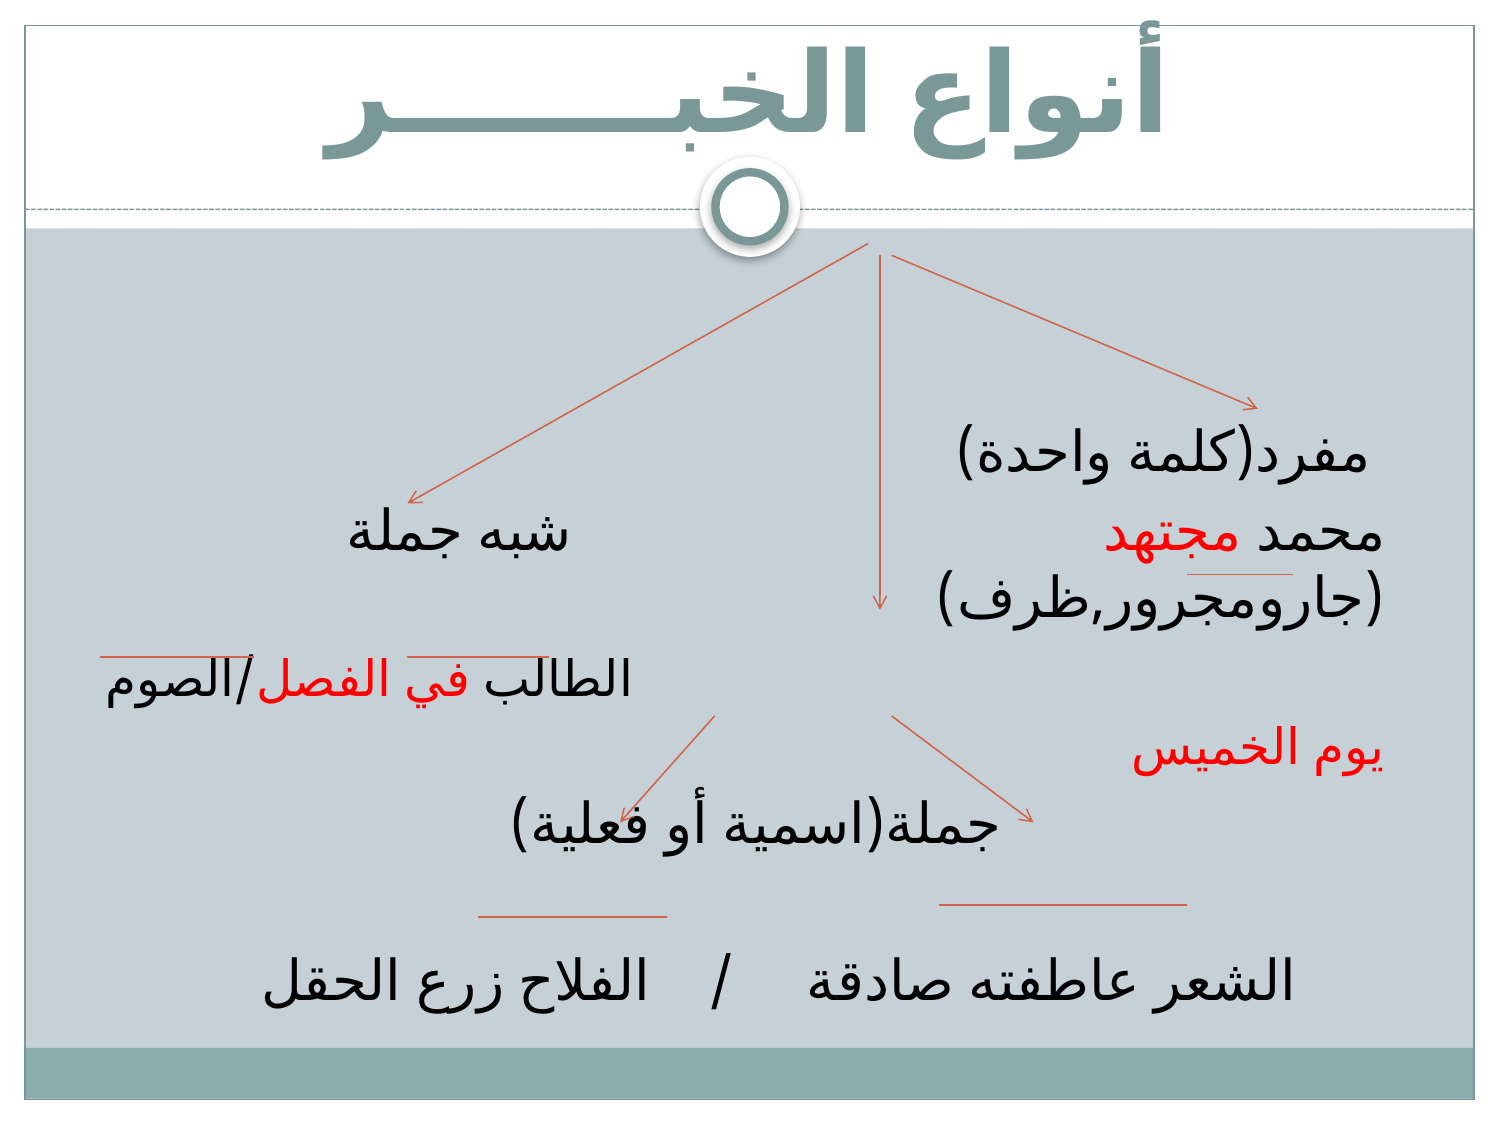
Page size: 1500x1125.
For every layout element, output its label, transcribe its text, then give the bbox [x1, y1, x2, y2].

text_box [619, 715, 715, 823]
list مفرد(كلمة واحدة) محمد مجتهد شبه جملة (جارومجرور,ظرف) الطالب في الفصل/الصوم يوم الخميس جملة(اسمية أو فعلية) الشعر عاطفته صادقة / الفلاح زرع الحقل [49, 250, 1445, 1001]
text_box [891, 715, 1034, 823]
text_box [407, 243, 869, 504]
title أنواع الخبـــــــر [49, 37, 1450, 162]
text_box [891, 255, 1259, 410]
